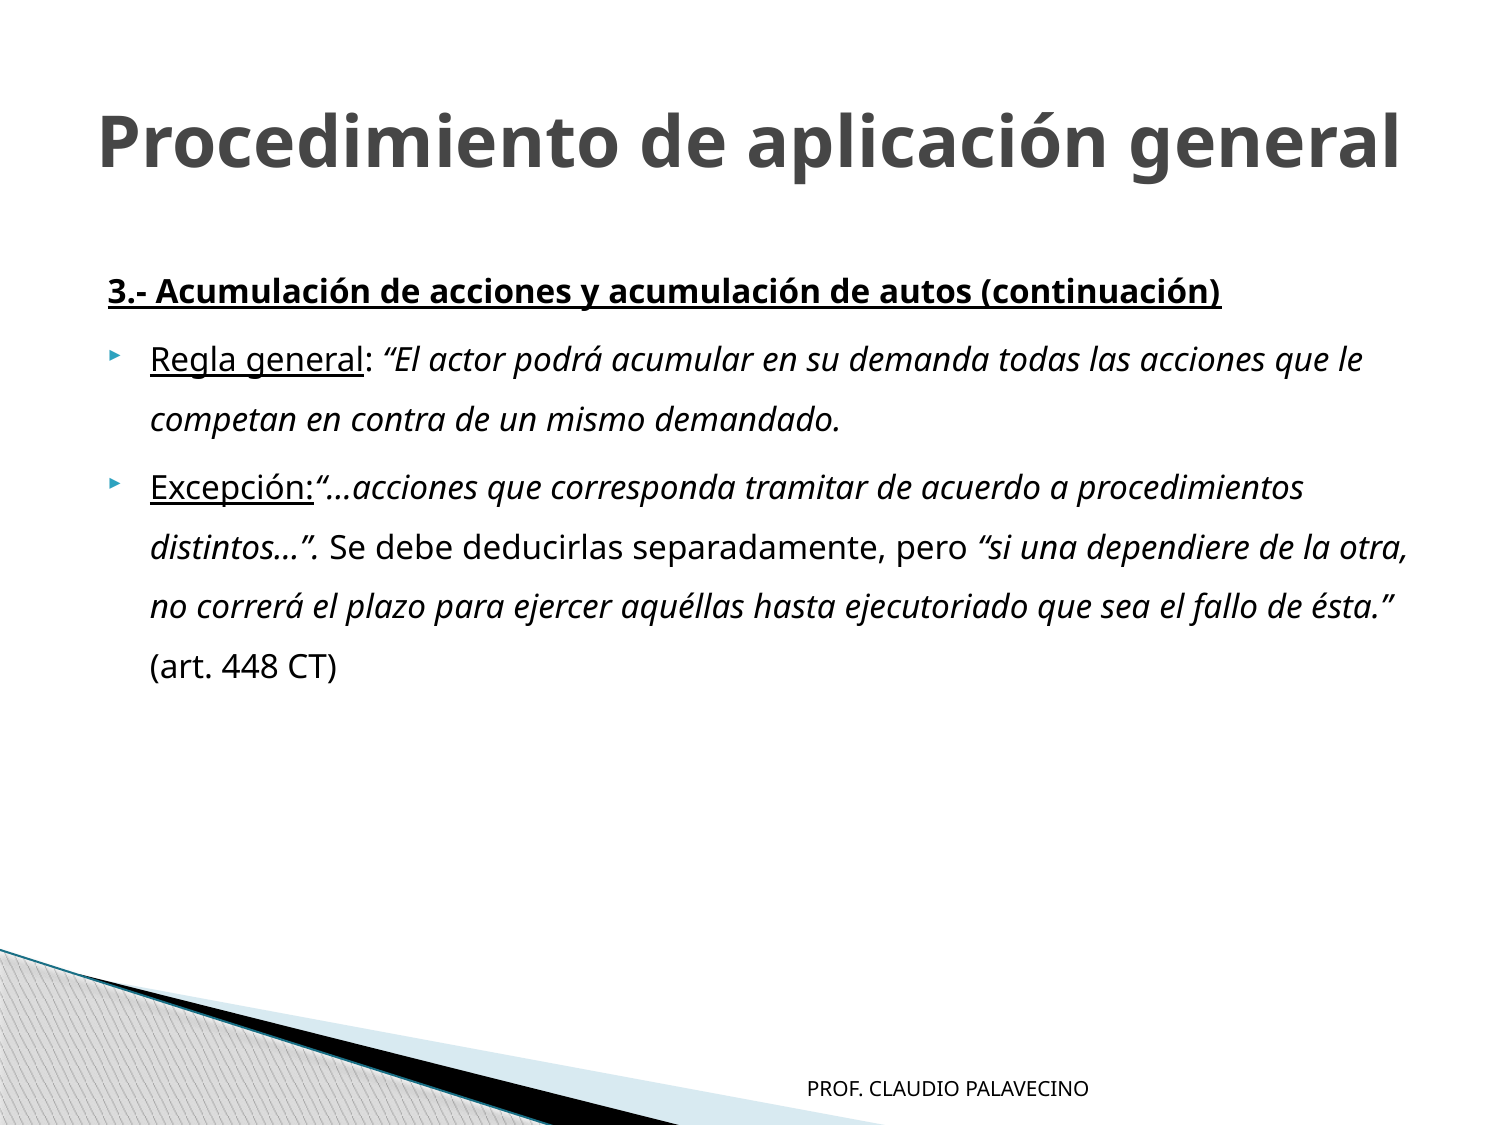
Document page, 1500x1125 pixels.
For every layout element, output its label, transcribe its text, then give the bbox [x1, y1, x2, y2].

title Procedimiento de aplicación general [75, 45, 1425, 233]
footer PROF. CLAUDIO PALAVECINO [718, 1051, 1105, 1112]
list 3.- Acumulación de acciones y acumulación de autos (continuación) Regla general: “El actor podrá acumular en su demanda todas las acciones que le competan en contra de un mismo demandado. Excepción:“…acciones que corresponda tramitar de acuerdo a procedimientos distintos…”. Se debe deducirlas separadamente, pero “si una dependiere de la otra, no correrá el plazo para ejercer aquéllas hasta ejecutoriado que sea el fallo de ésta.” (art. 448 CT) [75, 243, 1425, 986]
